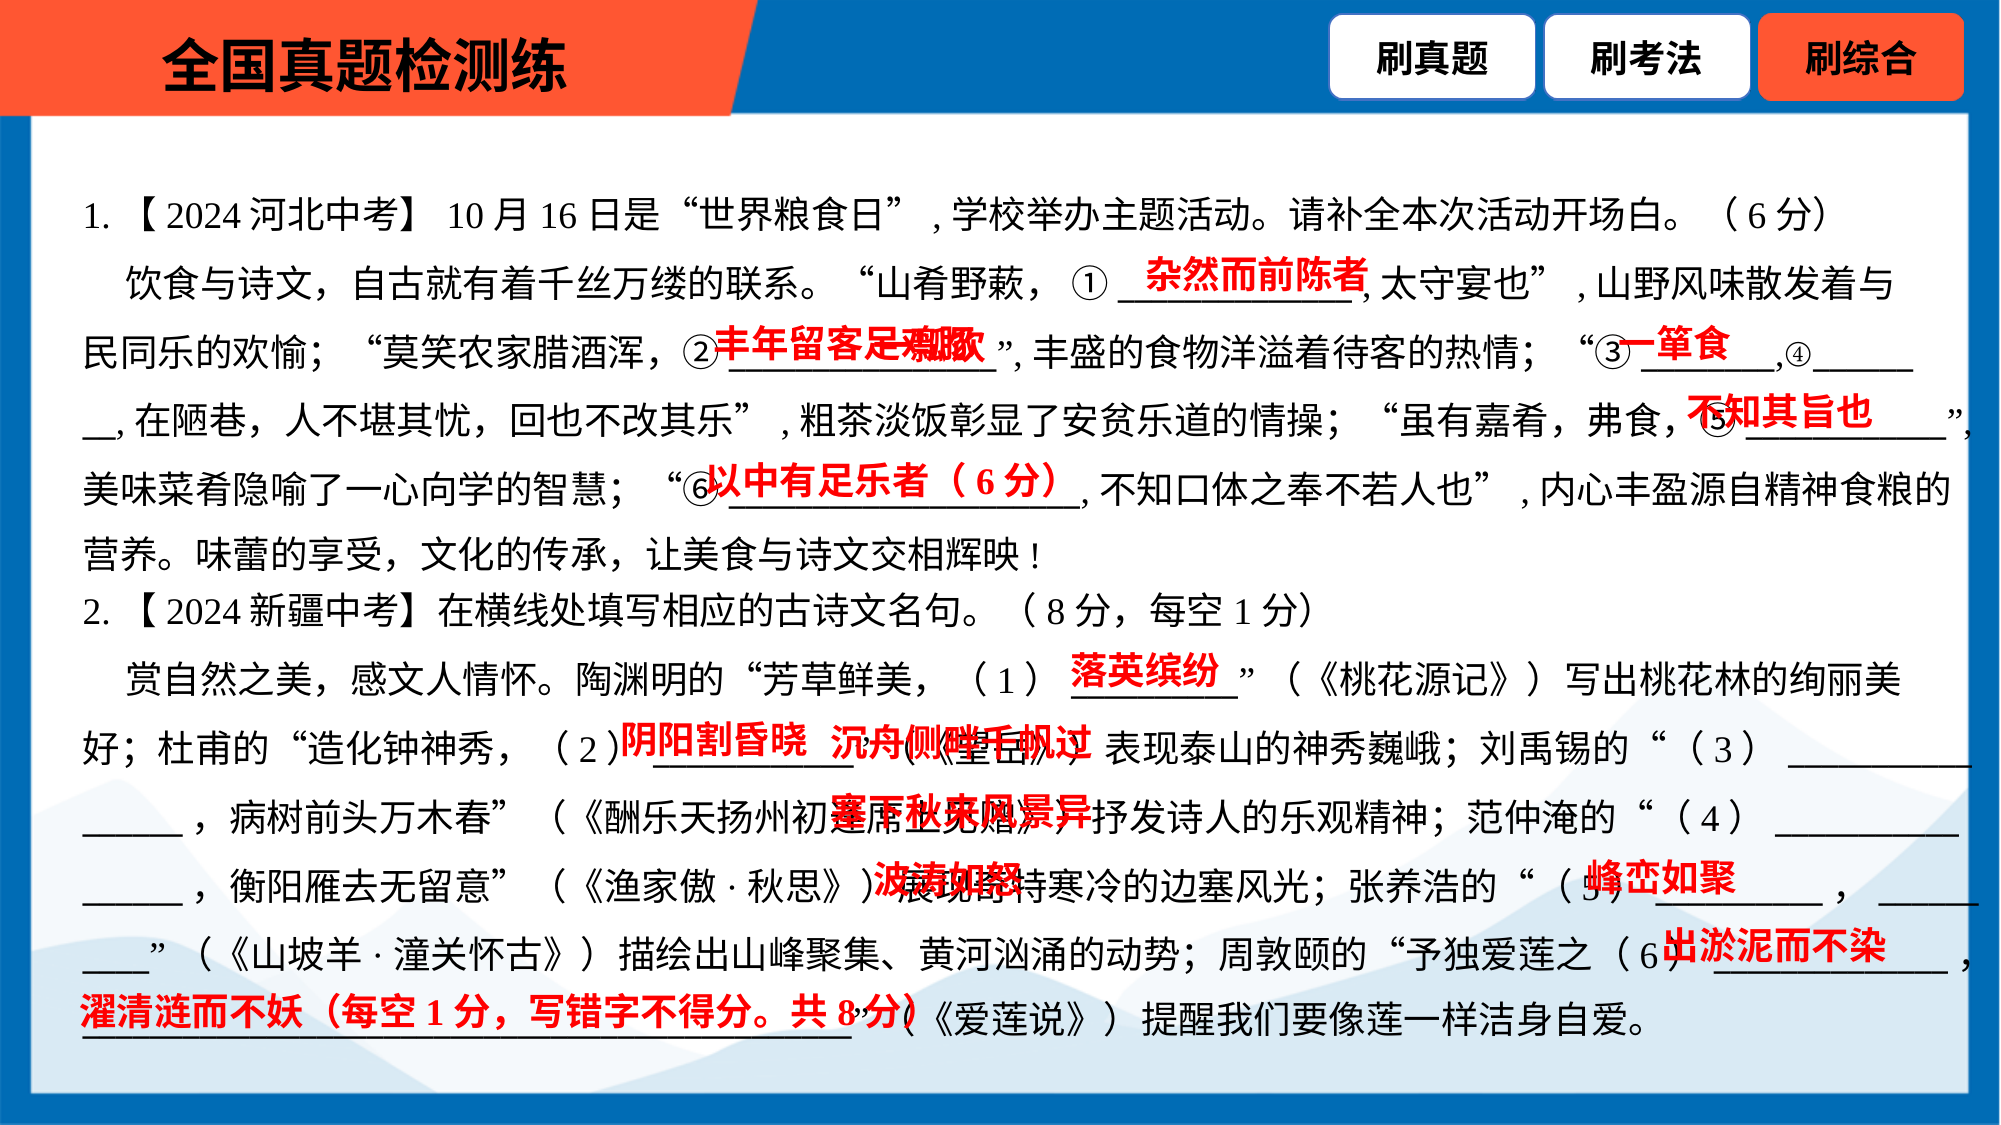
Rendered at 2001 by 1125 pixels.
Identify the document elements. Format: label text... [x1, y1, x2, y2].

text_box 一瓢饮 [82, 299, 1917, 428]
text_box 不知其旨也 [1672, 368, 1888, 427]
text_box 以中有足乐者（6分） [700, 437, 1084, 496]
text_box 1.【2024河北中考】10月16日是“世界粮食日”,学校举办主题活动。请补全本次活动开场白。（6分） 饮食与诗文，自古就有着千丝万缕的联系。“山肴野蔌， ①______________ ,太守宴也”,山野风味散发着与 民同乐的欢愉；“莫笑农家腊酒浑，②________________”,丰盛的食物洋溢着待客的热情；“③________,④______ __,在陋巷，人不堪其忧，回也不改其乐”,粗茶淡饭彰显了安贫乐道的情操；“虽有嘉肴，弗食，⑤____________”, 美味菜肴隐喻了一心向学的智慧；“⑥_____________________,不知口体之奉不若人也”,内心丰盈源自精神食粮的 营养。味蕾的享受，文化的传承，让美食与诗文交相辉映! [82, 428, 1917, 567]
text_box 2.【2024新疆中考】在横线处填写相应的古诗文名句。（8分，每空1分） [82, 567, 1917, 626]
text_box 1.【2024河北中考】10月16日是“世界粮食日”,学校举办主题活动。请补全本次活动开场白。（6分） 饮食与诗文，自古就有着千丝万缕的联系。“山肴野蔌， ①______________ ,太守宴也”,山野风味散发着与 民同乐的欢愉；“莫笑农家腊酒浑，②________________”,丰盛的食物洋溢着待客的热情；“③________,④______ __,在陋巷，人不堪其忧，回也不改其乐”,粗茶淡饭彰显了安贫乐道的情操；“虽有嘉肴，弗食，⑤____________”, 美味菜肴隐喻了一心向学的智慧；“⑥_____________________,不知口体之奉不若人也”,内心丰盈源自精神食粮的 营养。味蕾的享受，文化的传承，让美食与诗文交相辉映! [82, 167, 1917, 299]
text_box 杂然而前陈者 [1131, 231, 1384, 290]
text_box 赏自然之美，感文人情怀。陶渊明的“芳草鲜美，（1）__________”（《桃花源记》）写出桃花林的绚丽美 好；杜甫的“造化钟神秀，（2）____________”（《望岳》）表现泰山的神秀巍峨；刘禹锡的“（3）___________ ______，病树前头万木春”（《酬乐天扬州初逢席上见赠》）抒发诗人的乐观精神；范仲淹的“（4）___________ ______，衡阳雁去无留意”（《渔家傲·秋思》）展现奇特寒冷的边塞风光；张养浩的“（5）__________，______ ____”（《山坡羊·潼关怀古》）描绘出山峰聚集、黄河汹涌的动势；周敦颐的“予独爱莲之（6）______________， ______________________________________________”（《爱莲说》）提醒我们要像莲一样洁身自爱。 [82, 962, 1917, 1034]
text_box 塞下秋来风景异 [82, 765, 1917, 833]
text_box 落英缤纷 [1056, 627, 1234, 686]
text_box 沉舟侧畔千帆过 [82, 696, 1917, 765]
text_box 波涛如怒 [82, 833, 1917, 962]
picture [0, 0, 2000, 1125]
text_box 出淤泥而不染 [1647, 902, 1901, 961]
text_box 濯清涟而不妖（每空1分，写错字不得分。共8分） [83, 968, 936, 1027]
text_box 赏自然之美，感文人情怀。陶渊明的“芳草鲜美，（1）__________”（《桃花源记》）写出桃花林的绚丽美 好；杜甫的“造化钟神秀，（2）____________”（《望岳》）表现泰山的神秀巍峨；刘禹锡的“（3）___________ ______，病树前头万木春”（《酬乐天扬州初逢席上见赠》）抒发诗人的乐观精神；范仲淹的“（4）___________ ______，衡阳雁去无留意”（《渔家傲·秋思》）展现奇特寒冷的边塞风光；张养浩的“（5）__________，______ ____”（《山坡羊·潼关怀古》）描绘出山峰聚集、黄河汹涌的动势；周敦颐的“予独爱莲之（6）______________， ______________________________________________”（《爱莲说》）提醒我们要像莲一样洁身自爱。 [82, 632, 1917, 696]
